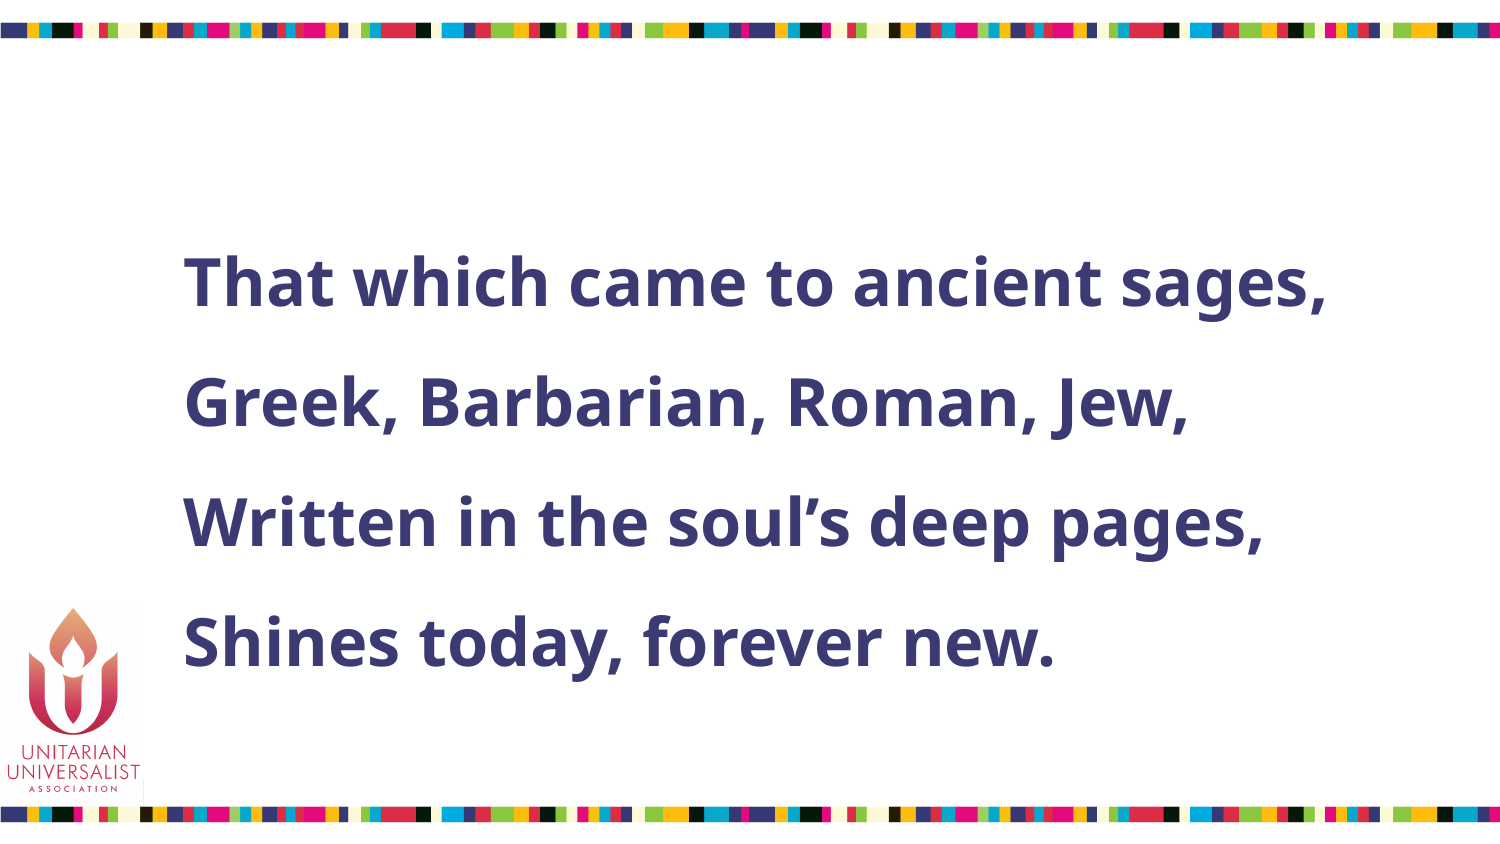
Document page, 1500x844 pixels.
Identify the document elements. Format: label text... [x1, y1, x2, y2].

text_box That which came to ancient sages, Greek, Barbarian, Roman, Jew, Written in the soul’s deep pages, Shines today, forever new. [168, 184, 1491, 695]
picture [0, 600, 1500, 824]
picture [0, 22, 1500, 40]
